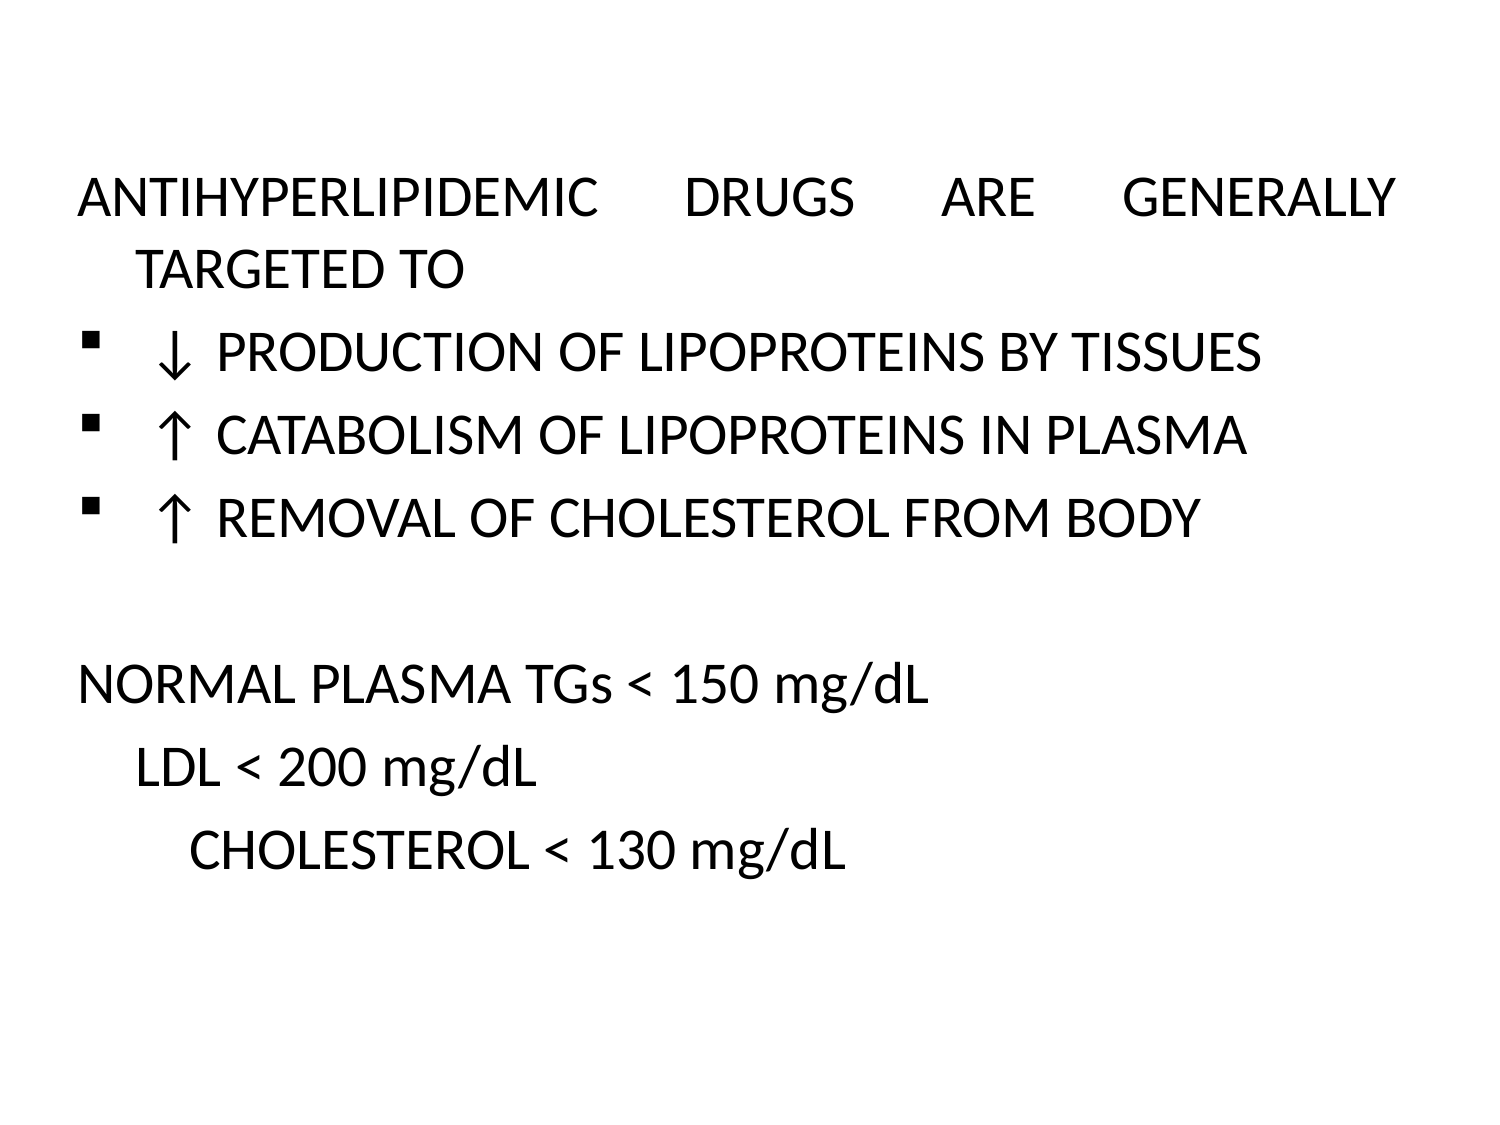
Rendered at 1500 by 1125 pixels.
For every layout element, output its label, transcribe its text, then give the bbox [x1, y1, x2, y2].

list ANTIHYPERLIPIDEMIC DRUGS ARE GENERALLY TARGETED TO ↓ PRODUCTION OF LIPOPROTEINS BY TISSUES ↑ CATABOLISM OF LIPOPROTEINS IN PLASMA ↑ REMOVAL OF CHOLESTEROL FROM BODY NORMAL PLASMA TGs ˂ 150 mg/dL LDL ˂ 200 mg/dL CHOLESTEROL ˂ 130 mg/dL [62, 149, 1413, 893]
